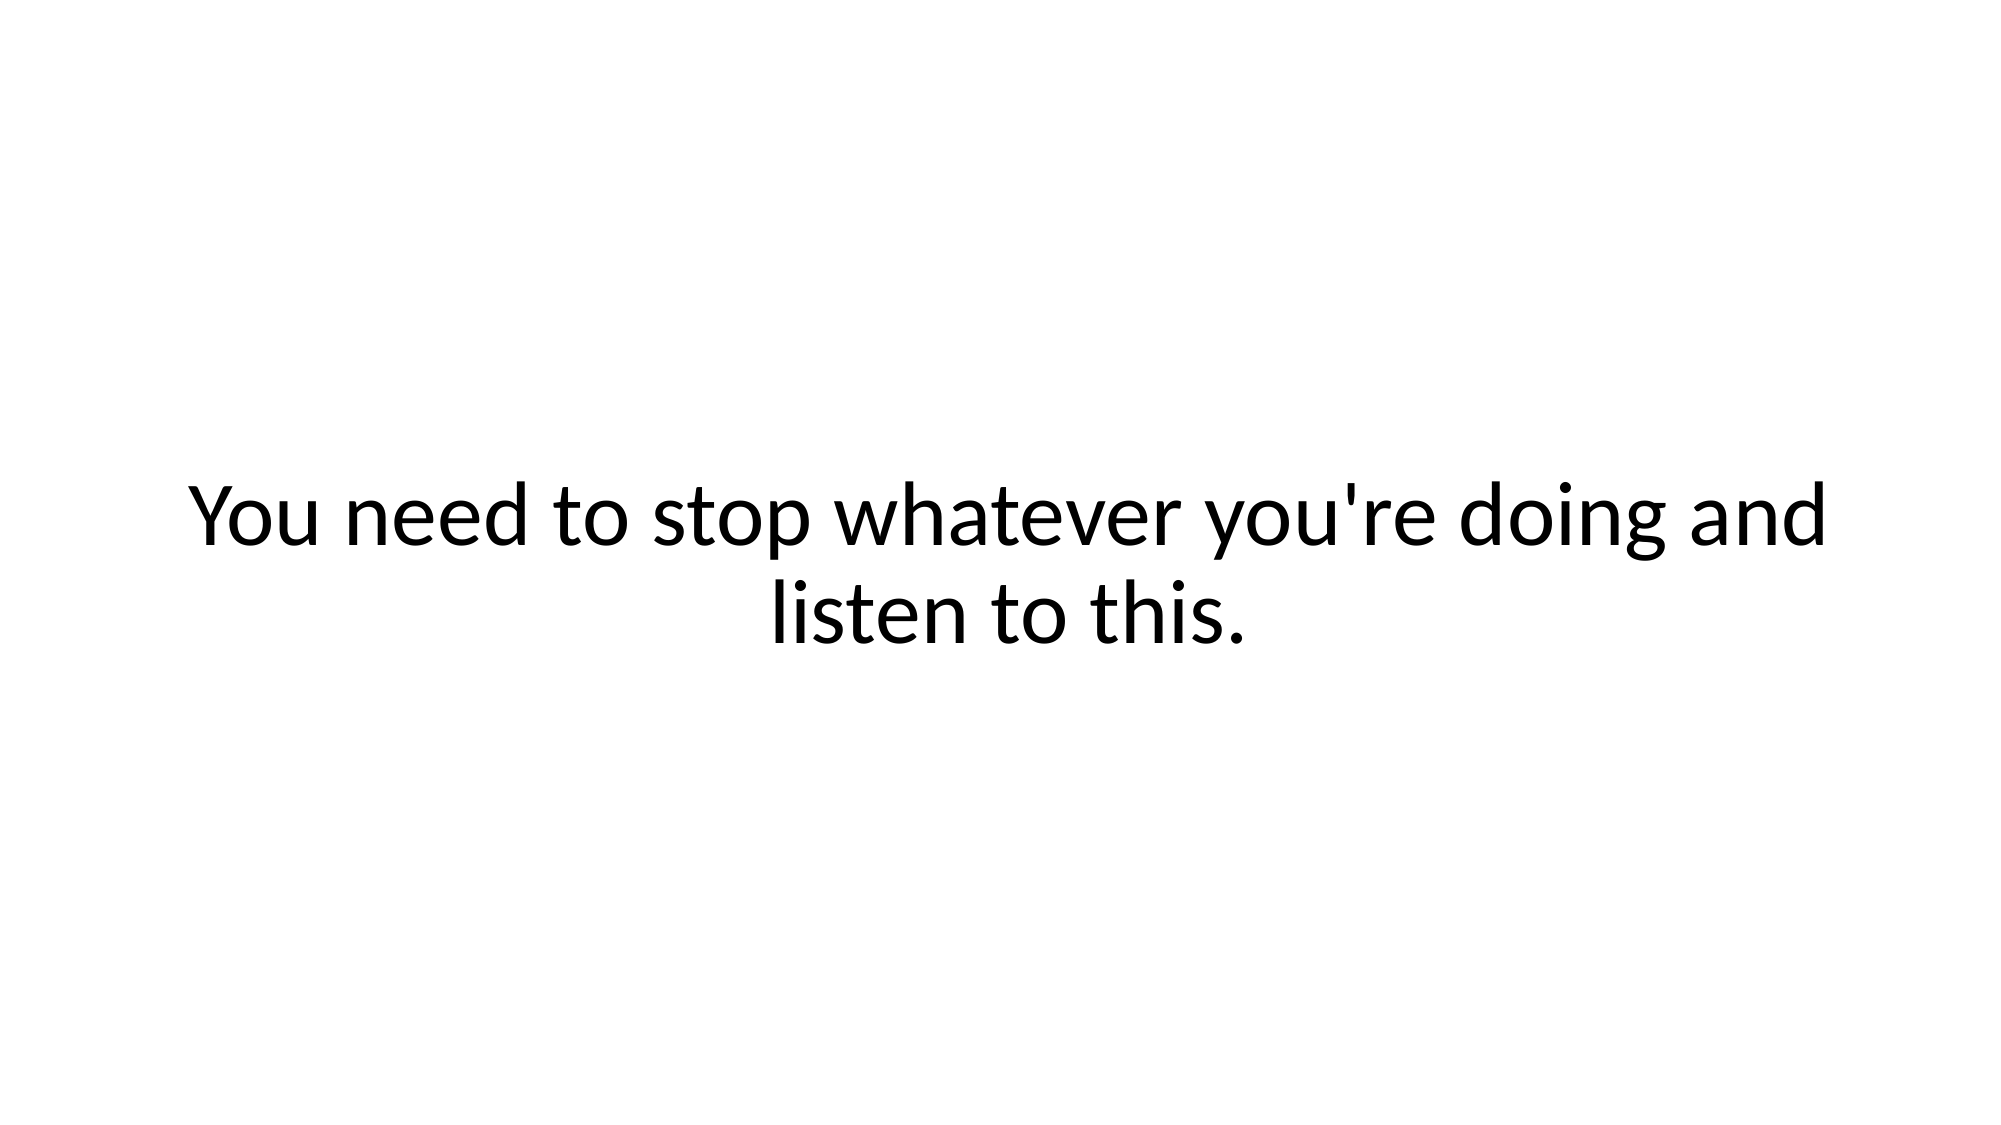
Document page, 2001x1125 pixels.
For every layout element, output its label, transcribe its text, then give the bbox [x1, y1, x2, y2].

list You need to stop whatever you're doing and listen to this. [150, 338, 1868, 887]
